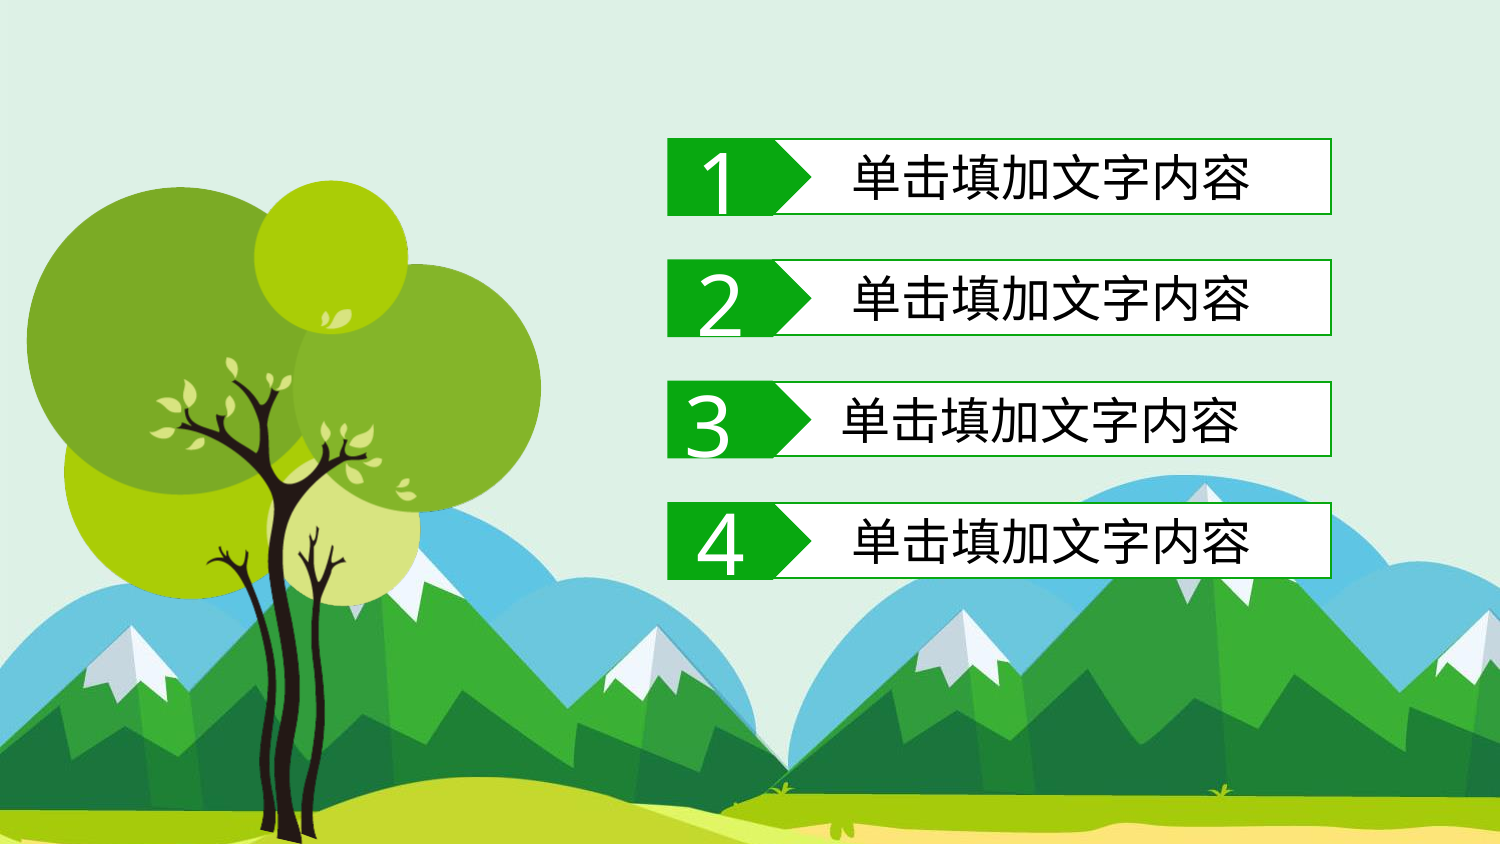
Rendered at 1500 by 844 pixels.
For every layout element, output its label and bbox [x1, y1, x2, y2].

text_box [668, 482, 1331, 602]
text_box [668, 364, 1331, 482]
text_box [668, 243, 1331, 363]
text_box [668, 121, 1331, 241]
picture [0, 0, 1500, 844]
